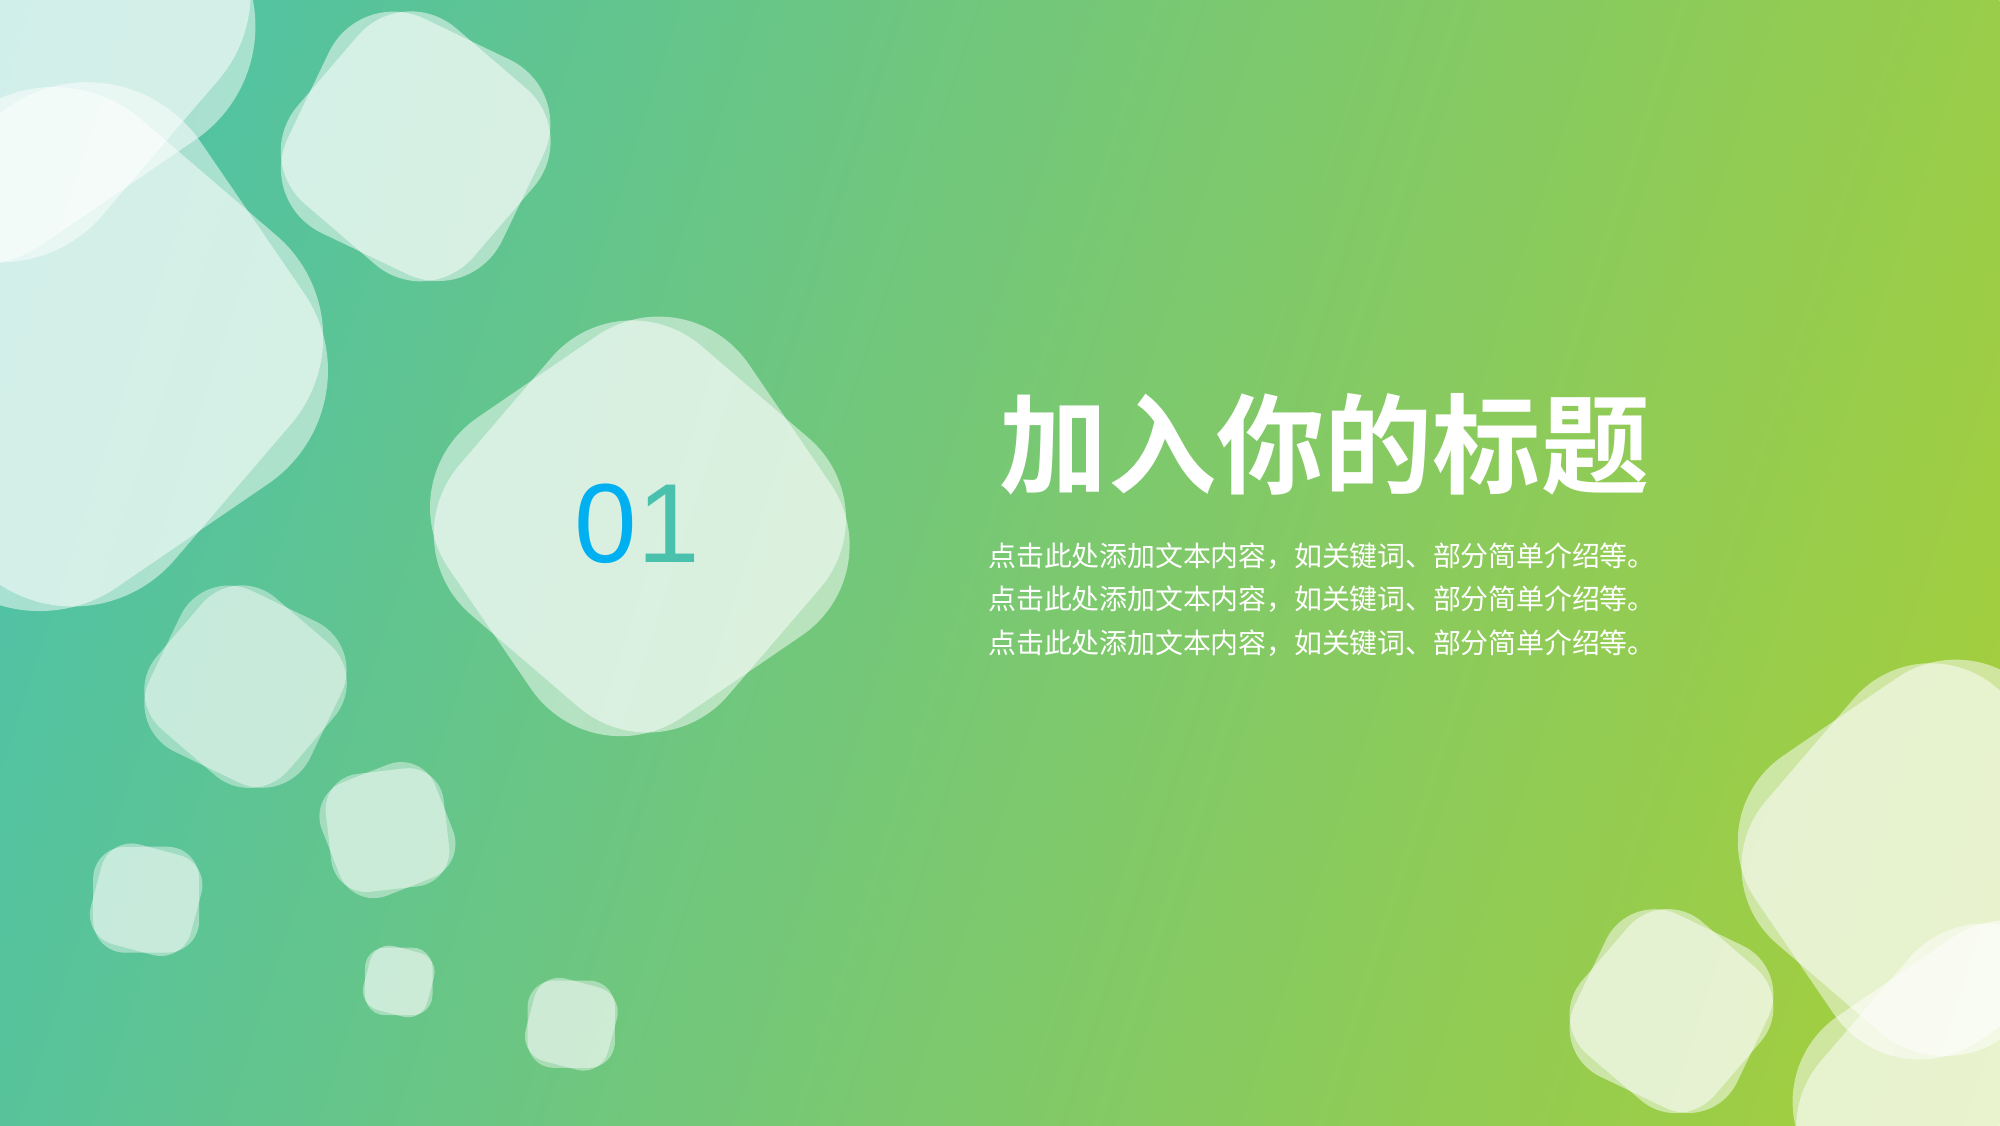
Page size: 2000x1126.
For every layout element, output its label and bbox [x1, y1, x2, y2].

text_box [968, 369, 1682, 668]
text_box [340, 344, 934, 709]
text_box [1581, 686, 2000, 1126]
text_box [0, 0, 616, 1069]
text_box [0, 0, 2000, 1126]
